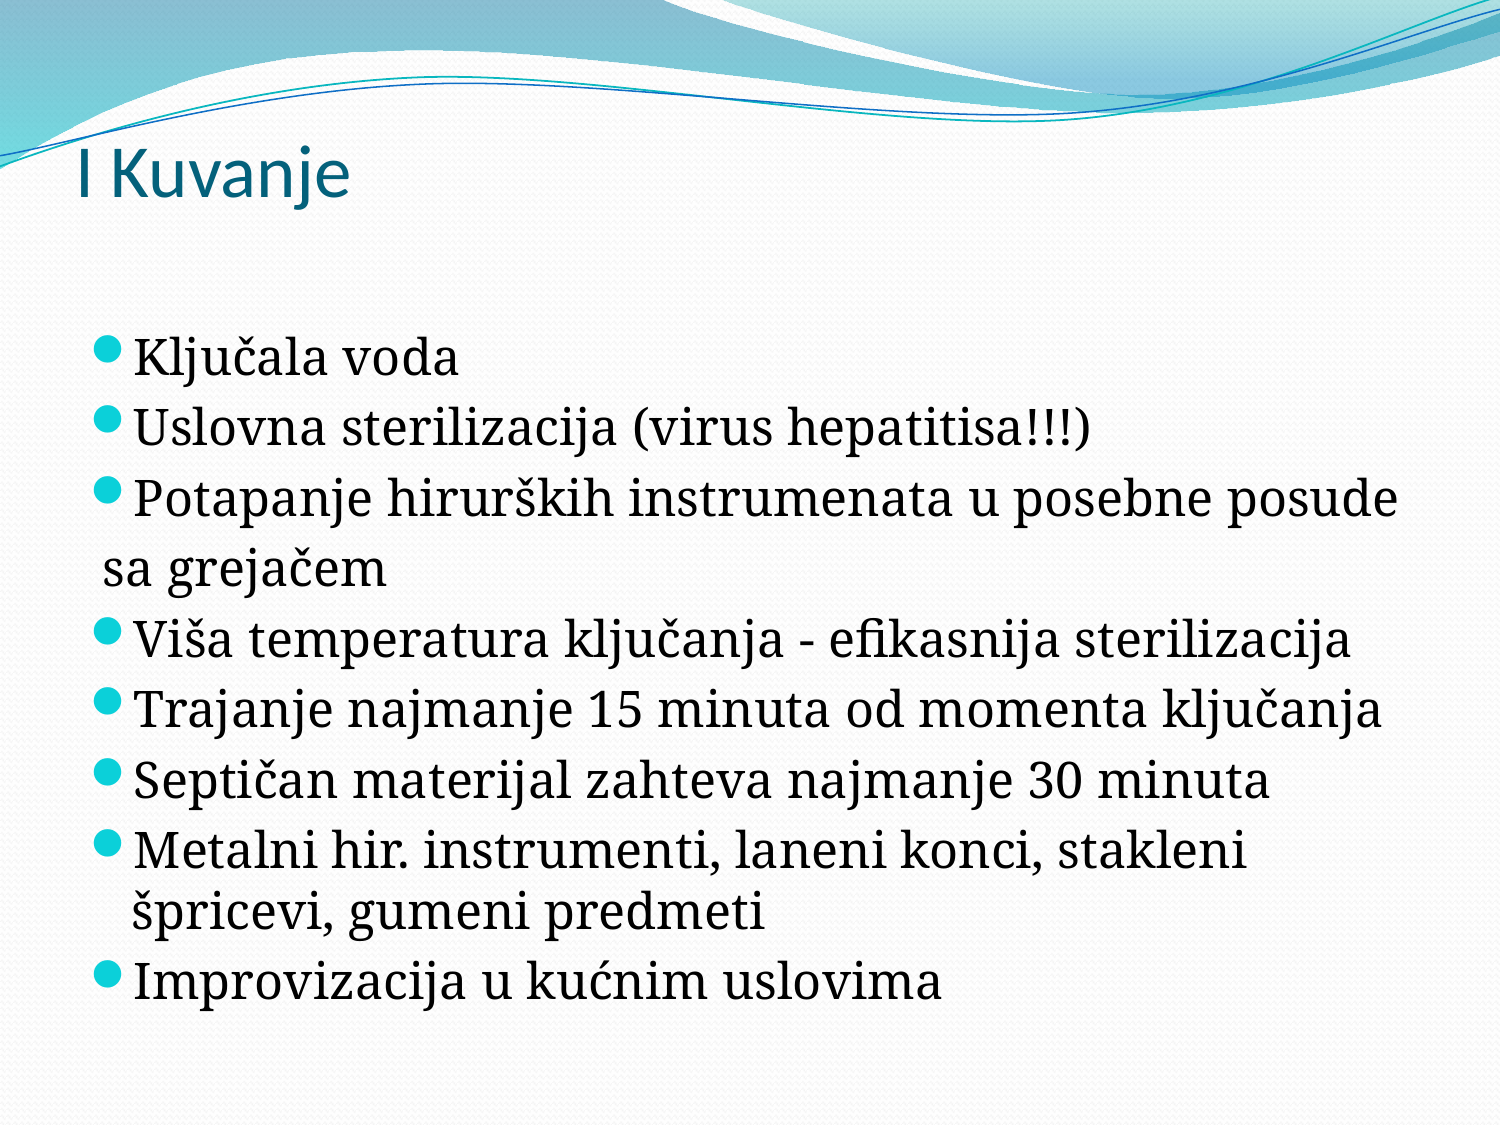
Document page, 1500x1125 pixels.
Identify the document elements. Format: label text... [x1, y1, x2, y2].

list Ključala voda Uslovna sterilizacija (virus hepatitisa!!!) Potapanje hirurških instrumenata u posebne posude sa grejačem Viša temperatura ključanja - efikasnija sterilizacija Trajanje najmanje 15 minuta od momenta ključanja Septičan materijal zahteva najmanje 30 minuta Metalni hir. instrumenti, laneni konci, stakleni špricevi, gumeni predmeti Improvizacija u kućnim uslovima [75, 317, 1425, 1038]
title I Kuvanje [75, 115, 1425, 303]
